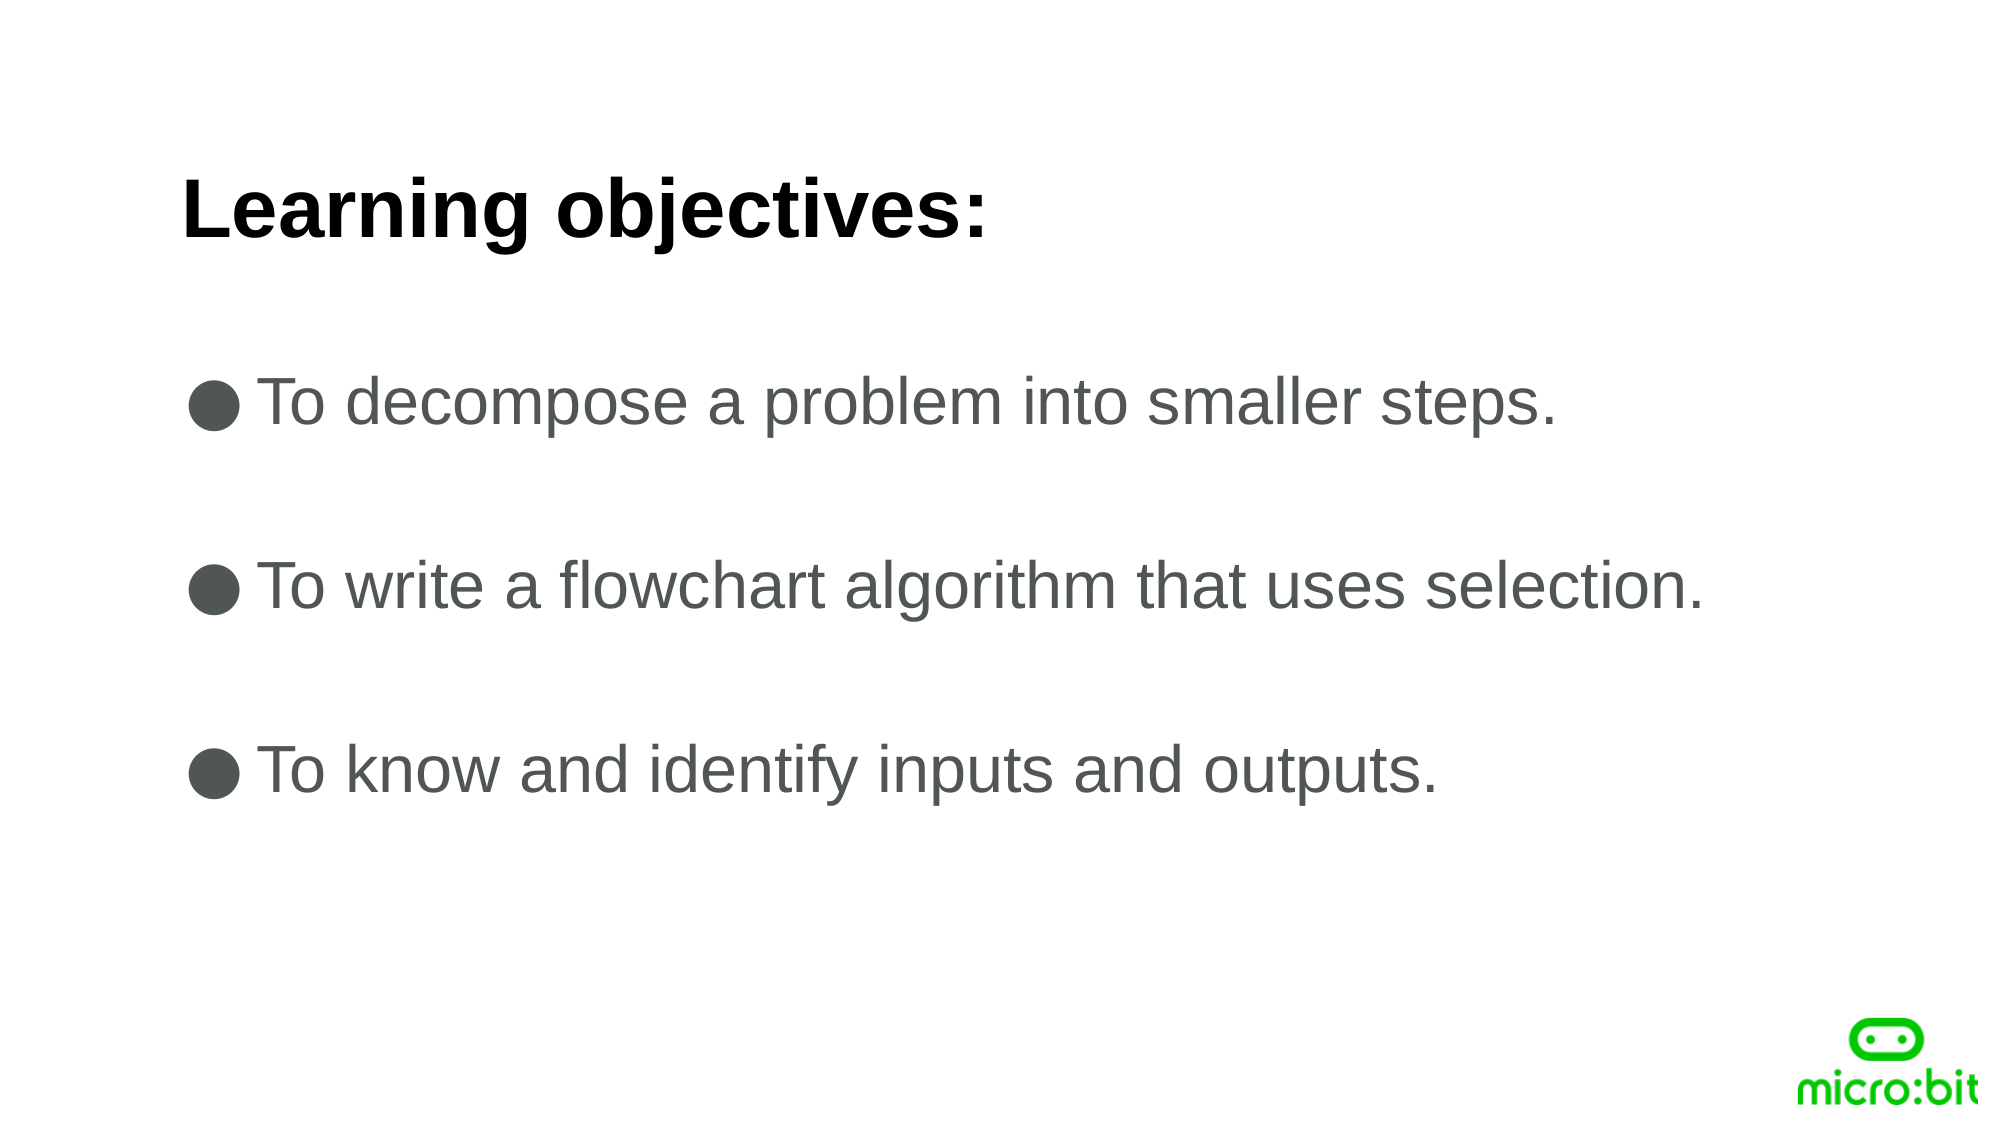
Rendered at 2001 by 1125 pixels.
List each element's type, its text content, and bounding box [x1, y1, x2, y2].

picture [1797, 1017, 1978, 1106]
text_box Learning objectives: To decompose a problem into smaller steps. To write a flowchart algorithm that uses selection. To know and identify inputs and outputs. [166, 60, 1918, 884]
